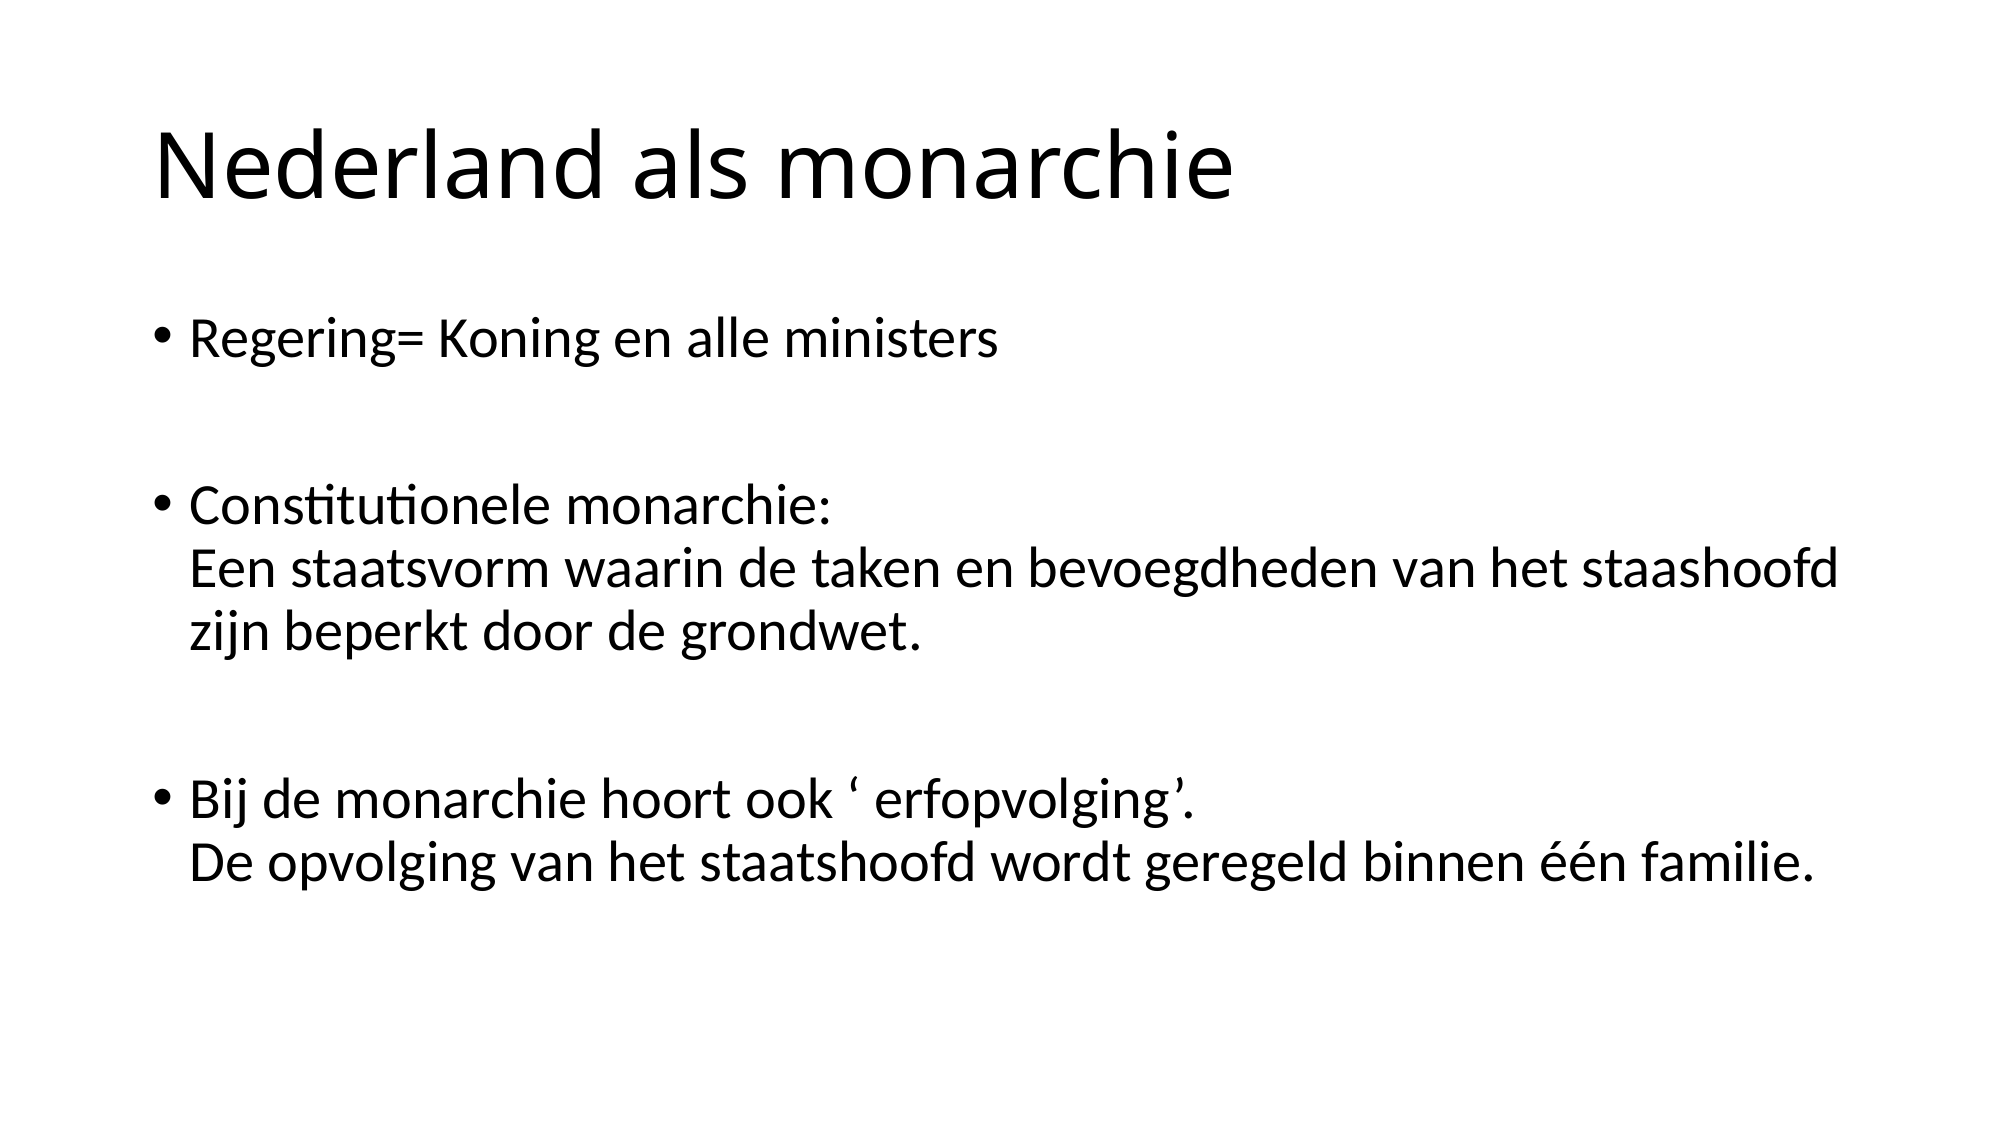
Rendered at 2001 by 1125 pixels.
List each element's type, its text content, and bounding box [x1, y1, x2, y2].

title Nederland als monarchie [137, 59, 1863, 278]
list Regering= Koning en alle ministers Constitutionele monarchie: Een staatsvorm waarin de taken en bevoegdheden van het staashoofd zijn beperkt door de grondwet. Bij de monarchie hoort ook ‘ erfopvolging’. De opvolging van het staatshoofd wordt geregeld binnen één familie. [137, 299, 1863, 1014]
